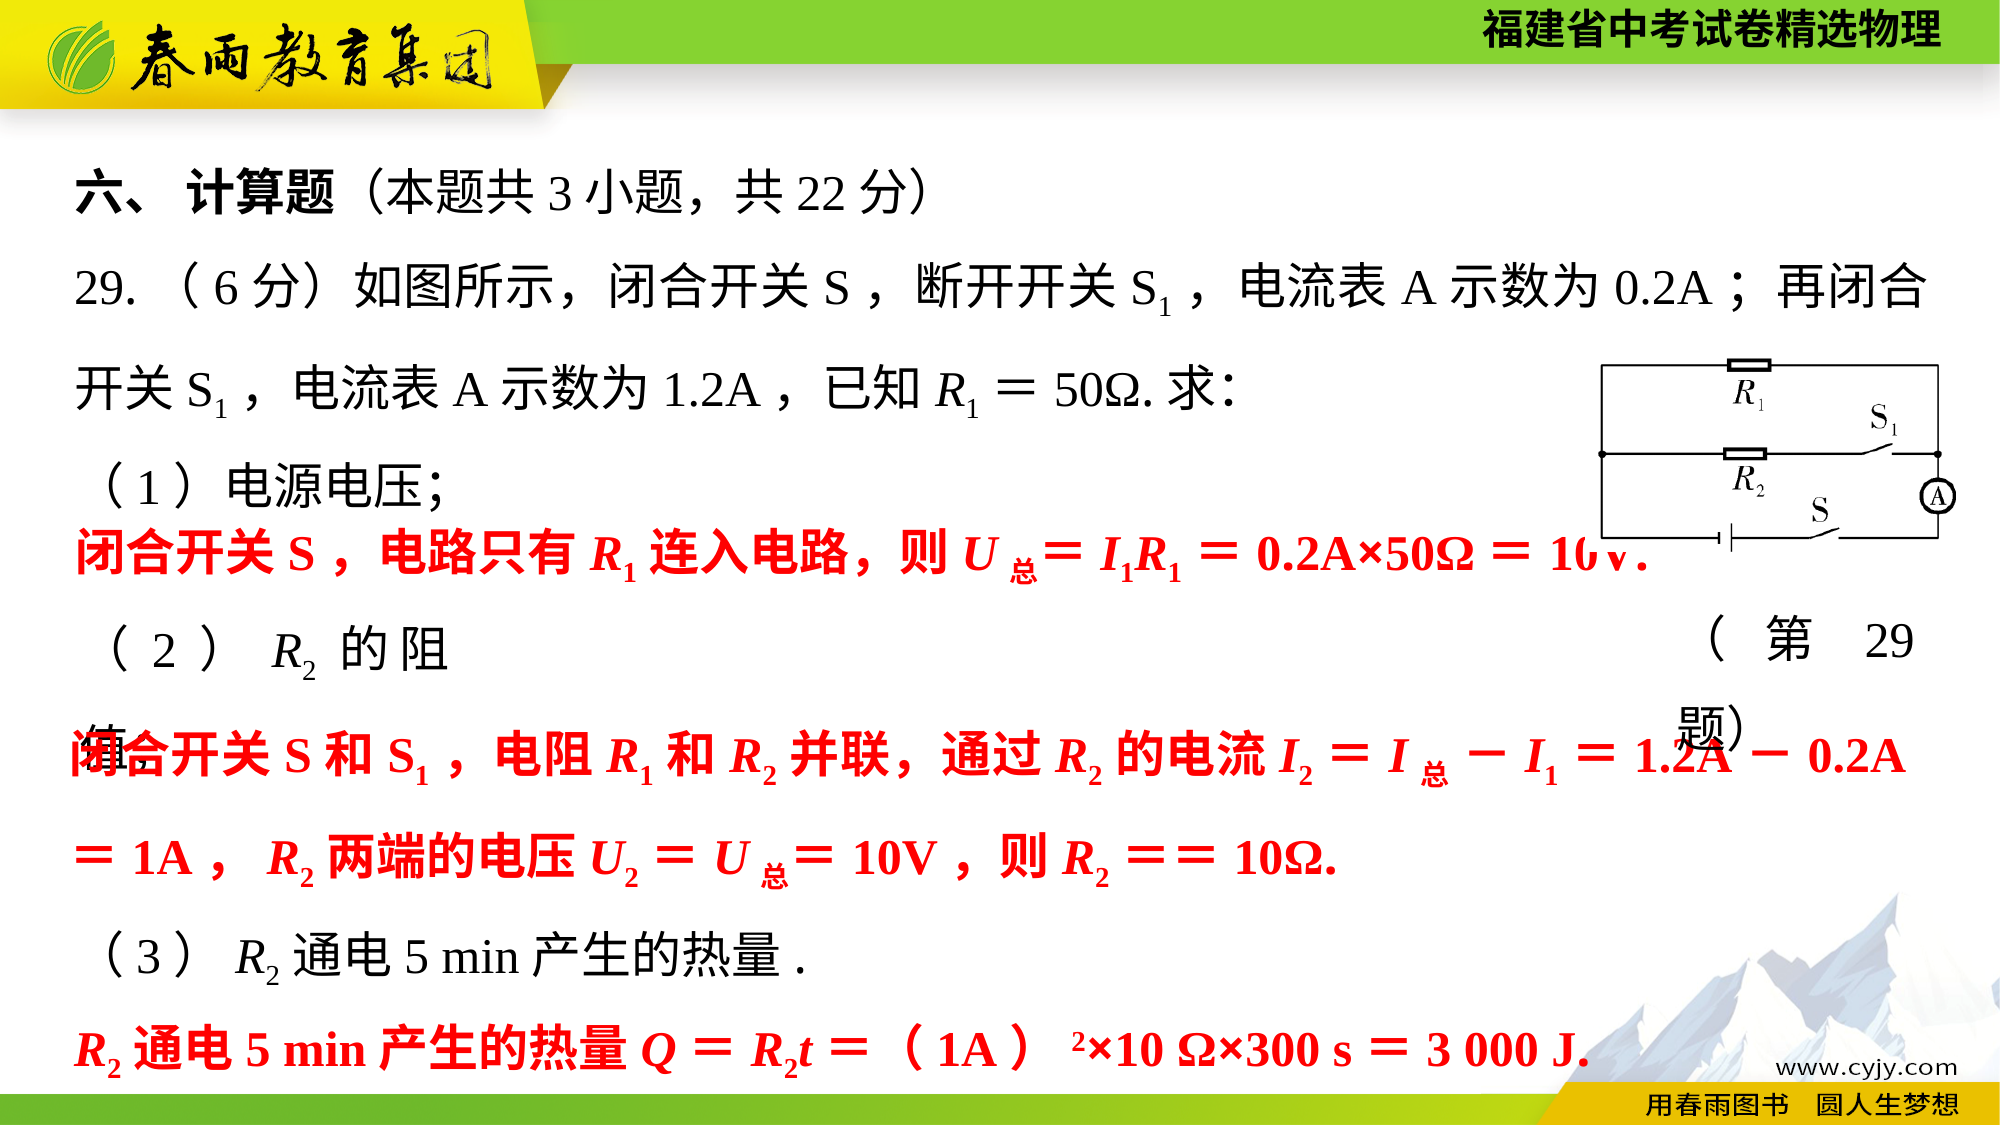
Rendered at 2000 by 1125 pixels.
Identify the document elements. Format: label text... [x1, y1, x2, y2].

text_box （第29题） [1661, 569, 1942, 675]
text_box （3）R2通电5 min产生的热量. [59, 881, 1944, 999]
text_box （2）R2的阻值； [64, 576, 465, 694]
picture [0, 0, 2000, 1125]
list 六、 计算题（本题共3小题，共22分） 29.（6分）如图所示，闭合开关S，断开开关S1，电流表A示数为0.2A；再闭合开关S1，电流表A示数为1.2A，已知R1＝50Ω.求： （1）电源电压； [59, 122, 1944, 592]
text_box 闭合开关S，电路只有R1连入电路，则U总＝I1R1＝0.2A×50Ω＝10V. [61, 478, 1782, 596]
